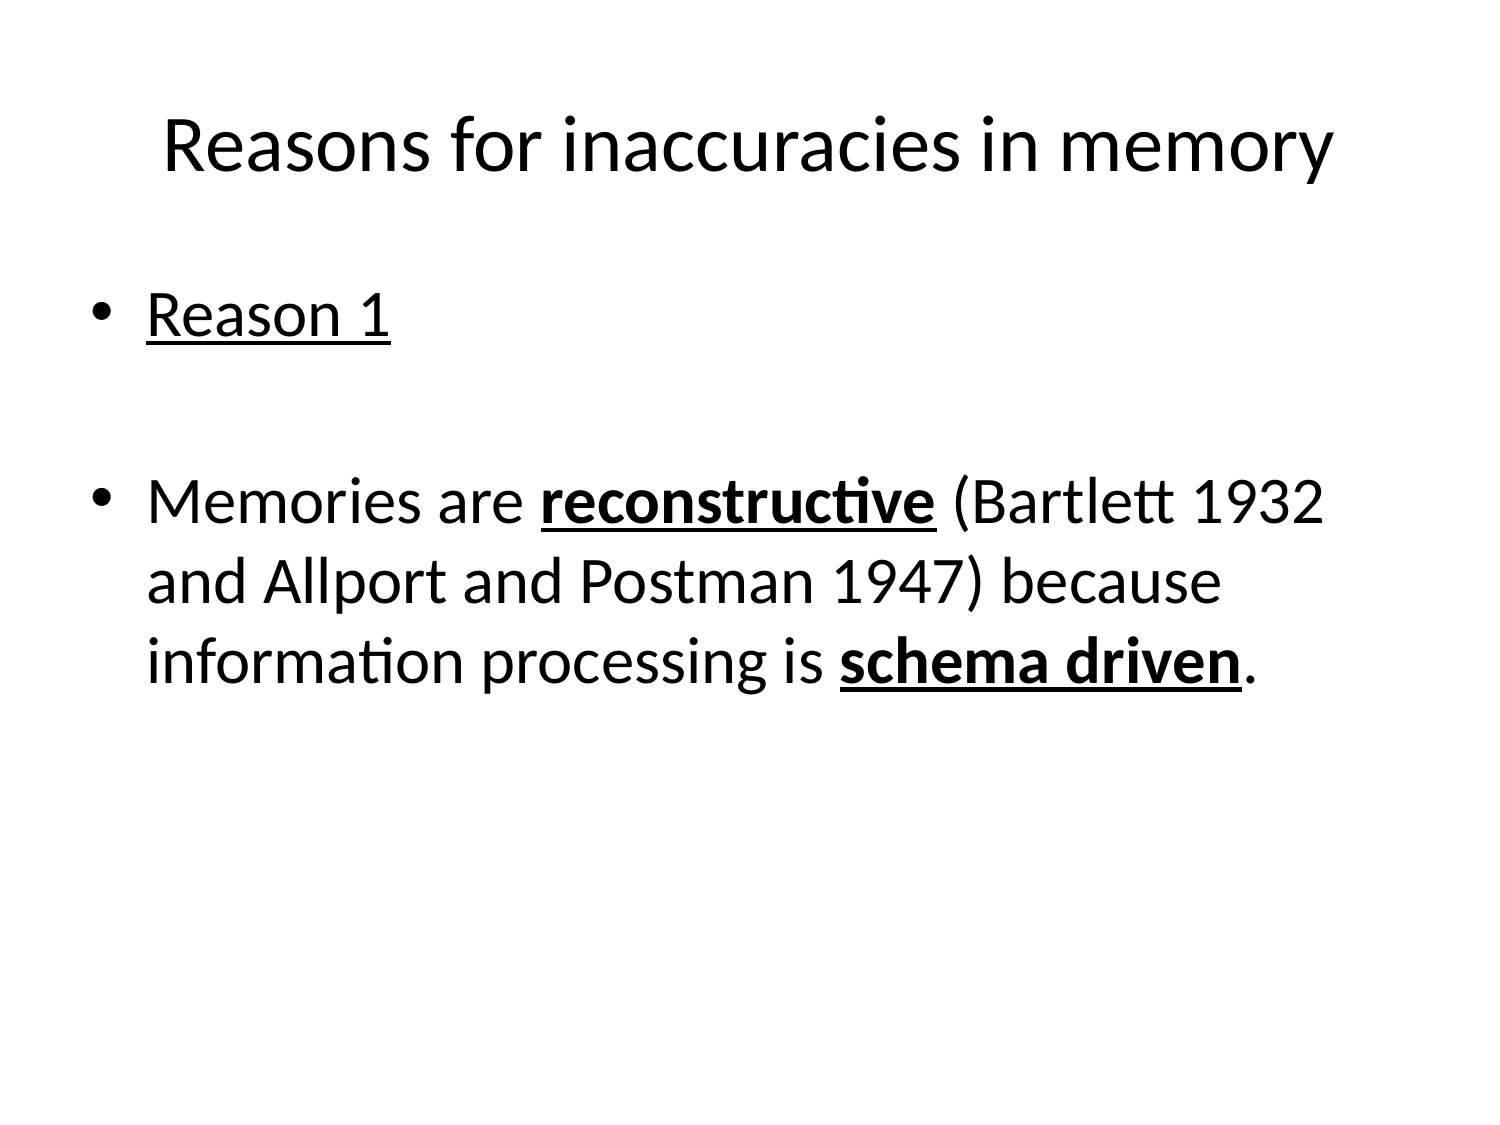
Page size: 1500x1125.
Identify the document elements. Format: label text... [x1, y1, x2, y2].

list Reason 1 Memories are reconstructive (Bartlett 1932 and Allport and Postman 1947) because information processing is schema driven. [75, 262, 1425, 1005]
title Reasons for inaccuracies in memory [75, 45, 1425, 233]
